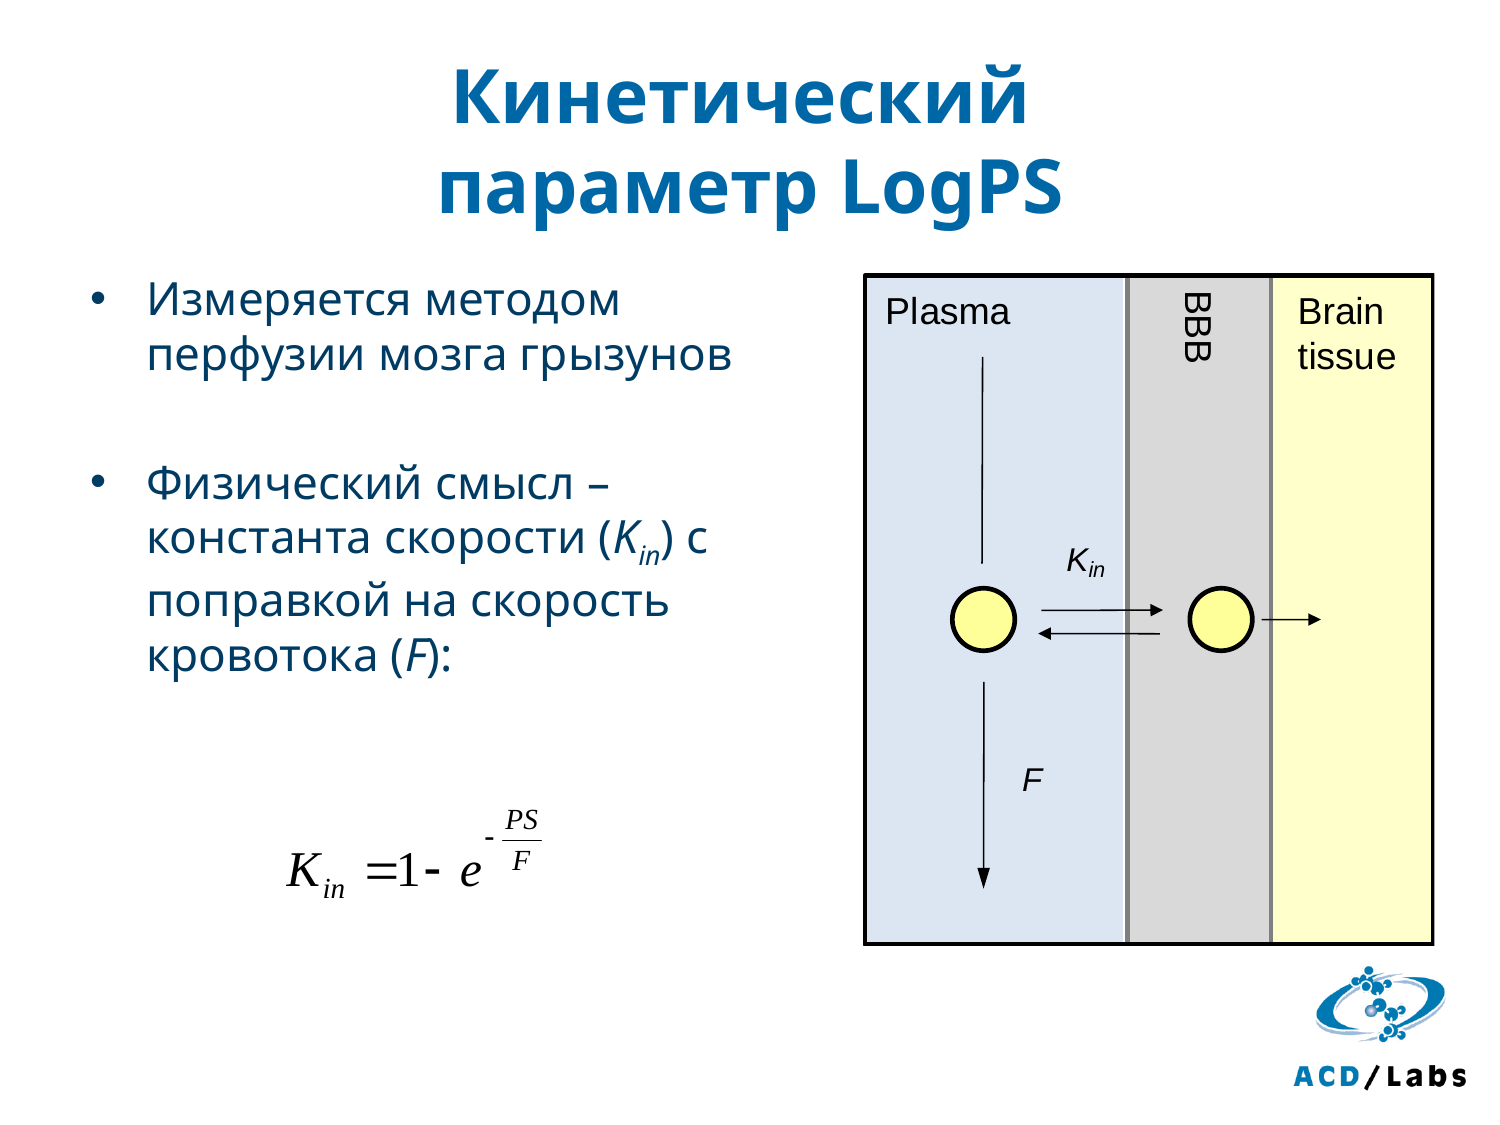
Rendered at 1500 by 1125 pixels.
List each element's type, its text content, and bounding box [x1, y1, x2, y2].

picture [862, 266, 1435, 946]
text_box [277, 798, 553, 912]
title Кинетический параметр LogPS [74, 44, 1426, 233]
list Измеряется методом перфузии мозга грызунов Физический смысл – константа скорости (Kin) с поправкой на скорость кровотока (F): [74, 262, 774, 1006]
picture [1293, 964, 1471, 1101]
